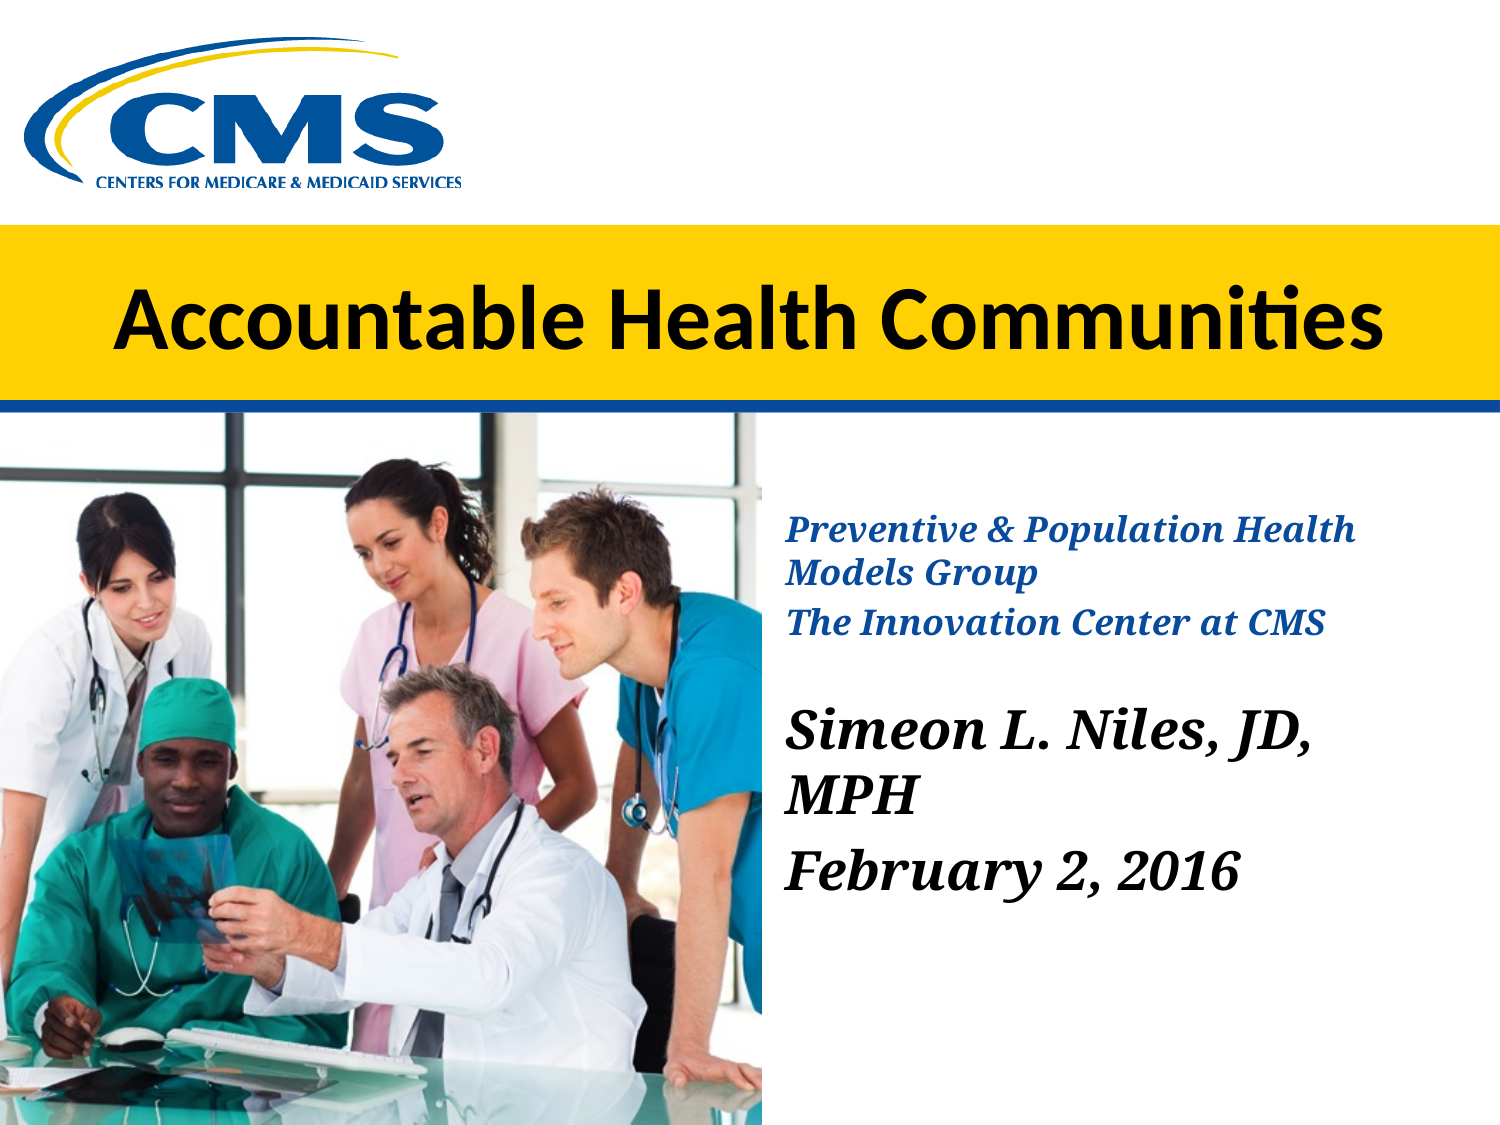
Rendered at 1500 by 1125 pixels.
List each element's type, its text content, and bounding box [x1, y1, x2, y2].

list Simeon L. Niles, JD, MPH February 2, 2016 [770, 687, 1468, 969]
picture [24, 37, 461, 188]
title Accountable Health Communities [0, 224, 1500, 400]
list Preventive & Population Health Models Group The Innovation Center at CMS [770, 500, 1468, 650]
picture [0, 413, 762, 1125]
